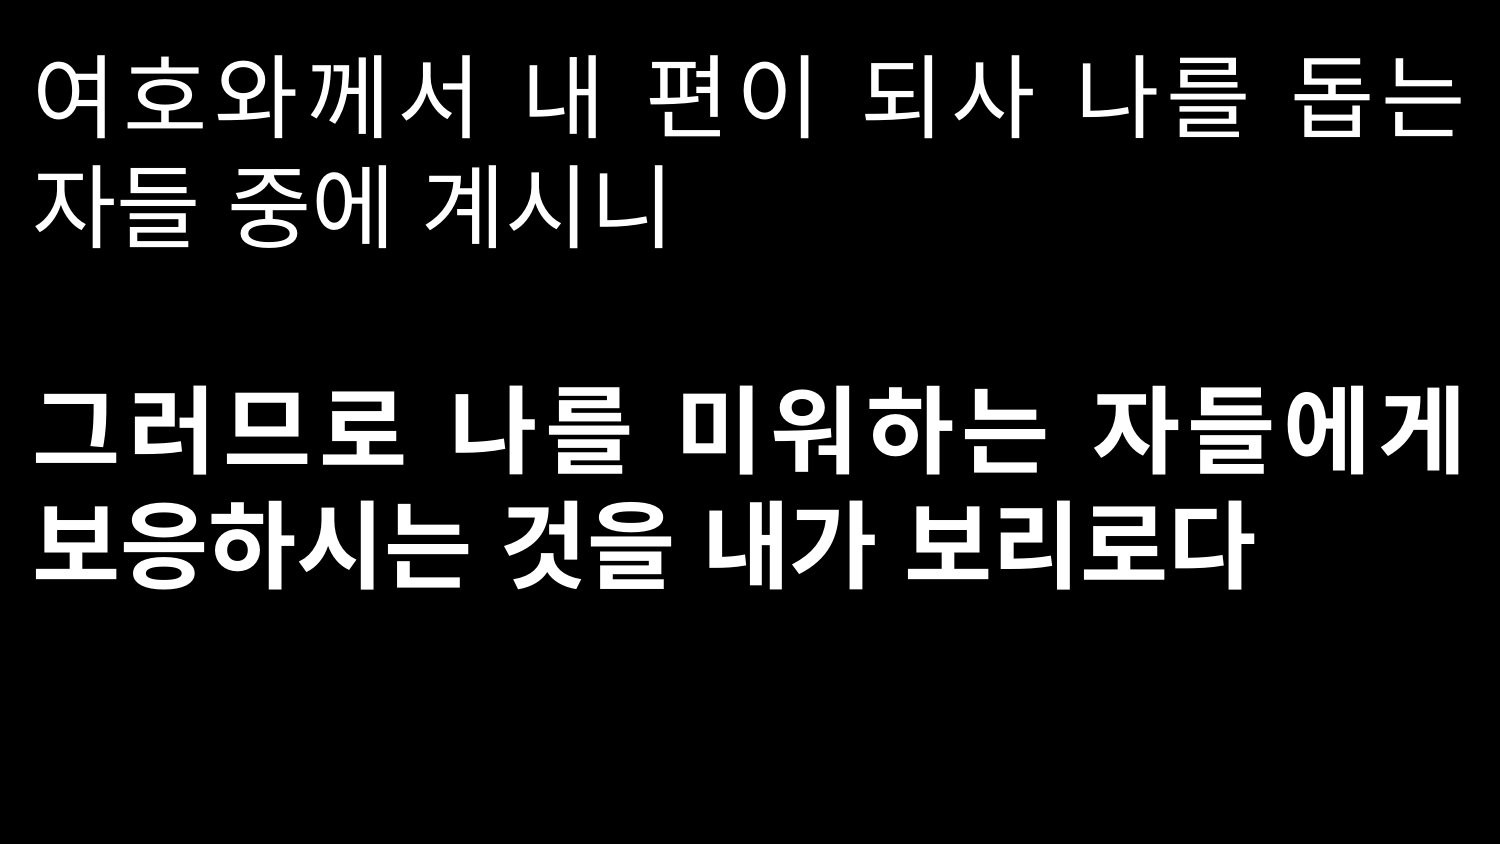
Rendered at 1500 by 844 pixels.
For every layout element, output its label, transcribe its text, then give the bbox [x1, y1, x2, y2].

text_box 여호와께서 내 편이 되사 나를 돕는 자들 중에 계시니 [17, 32, 1483, 267]
text_box 그러므로 나를 미워하는 자들에게 보응하시는 것을 내가 보리로다 [17, 362, 1483, 608]
